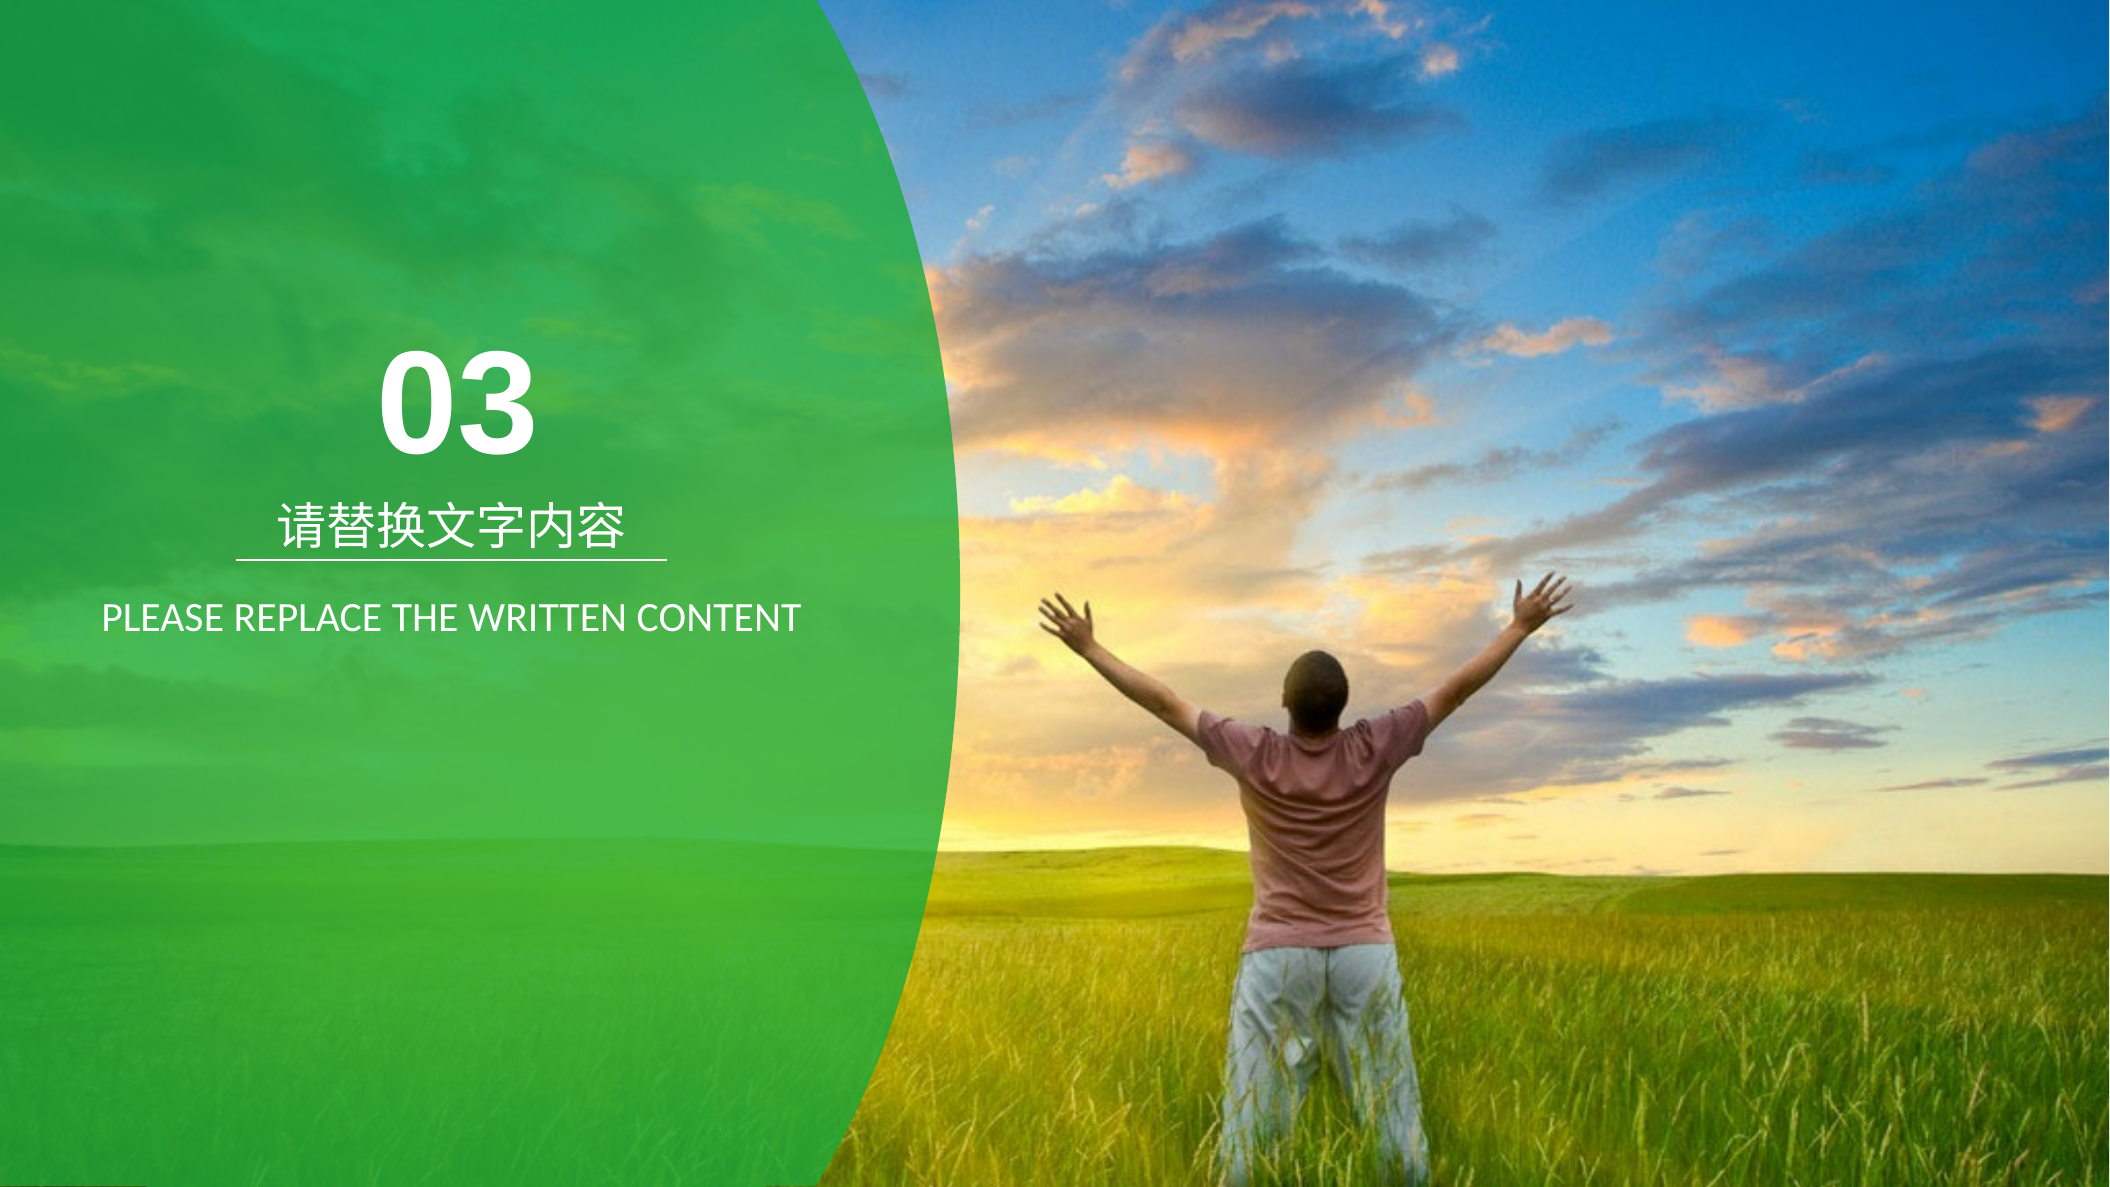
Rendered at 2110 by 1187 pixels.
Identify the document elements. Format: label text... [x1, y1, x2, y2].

text_box [817, 0, 2110, 1187]
text_box Please replace the written content [101, 579, 802, 640]
text_box 请替换文字内容 [235, 475, 668, 559]
text_box 03 [376, 307, 585, 484]
text_box [0, 0, 962, 1187]
